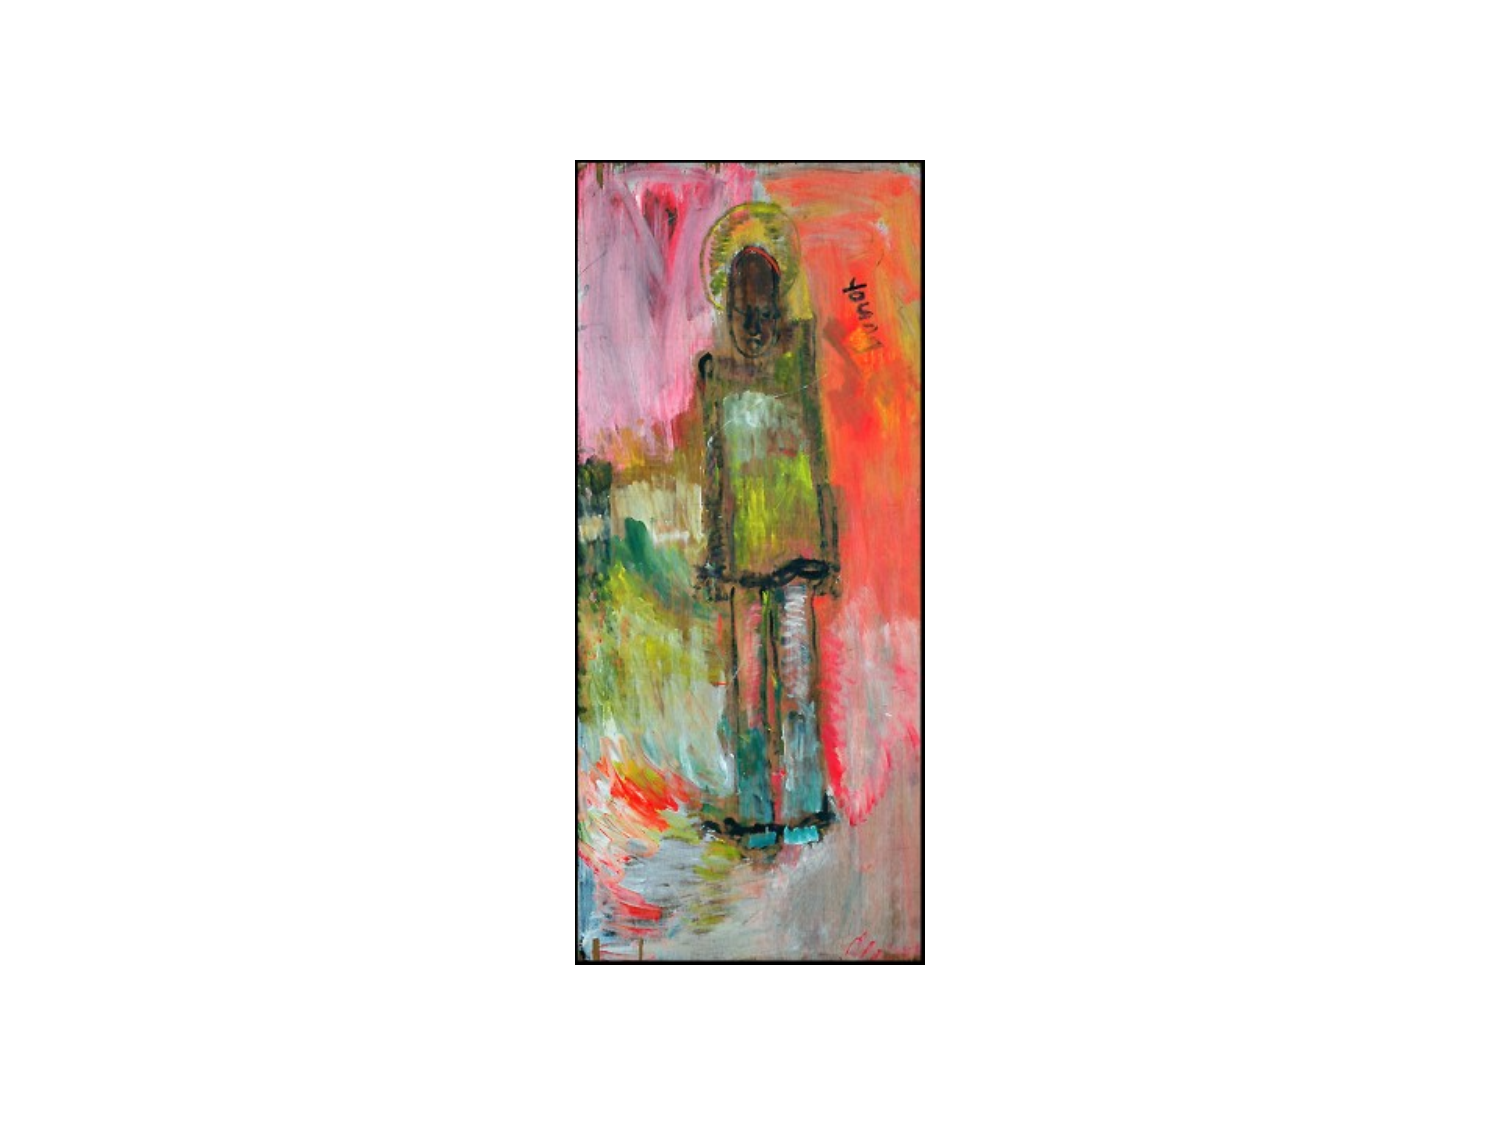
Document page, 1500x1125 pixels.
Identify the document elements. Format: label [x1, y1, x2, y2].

picture [574, 159, 926, 965]
